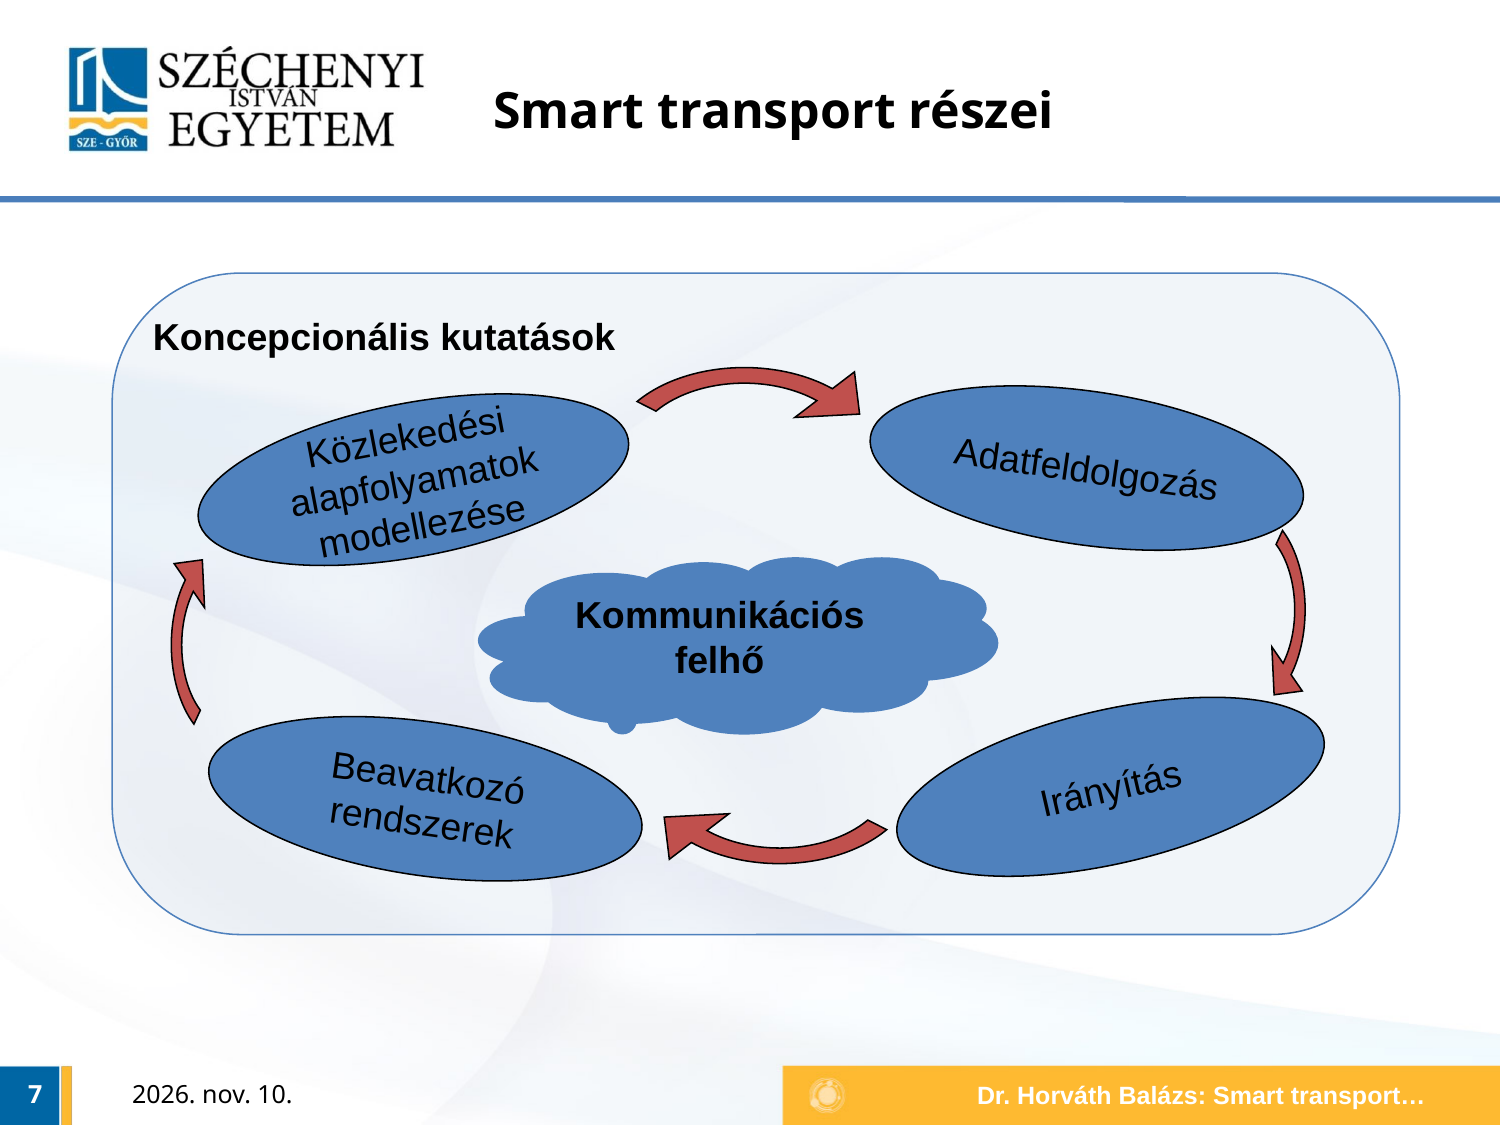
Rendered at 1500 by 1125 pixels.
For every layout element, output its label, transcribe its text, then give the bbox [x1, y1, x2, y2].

text_box [637, 367, 860, 418]
slide_number 7 [0, 1065, 71, 1125]
text_box [1271, 530, 1306, 695]
picture [0, 0, 1500, 196]
footer Dr. Horváth Balázs: Smart transport… [878, 1065, 1442, 1125]
slide_number 2014. szeptember 10. [117, 1065, 550, 1125]
text_box [664, 813, 887, 864]
picture [0, 203, 1500, 1125]
text_box Beavatkozó rendszerek [208, 716, 643, 881]
text_box [171, 559, 205, 725]
title Smart transport részei [478, 45, 1425, 173]
text_box Irányítás [896, 697, 1325, 877]
text_box Adatfeldolgozás [870, 385, 1304, 551]
text_box Közlekedési alapfolyamatok modellezése [198, 393, 629, 566]
text_box Koncepcionális kutatások [112, 273, 1400, 935]
text_box Kommunikációs felhő [477, 557, 999, 735]
